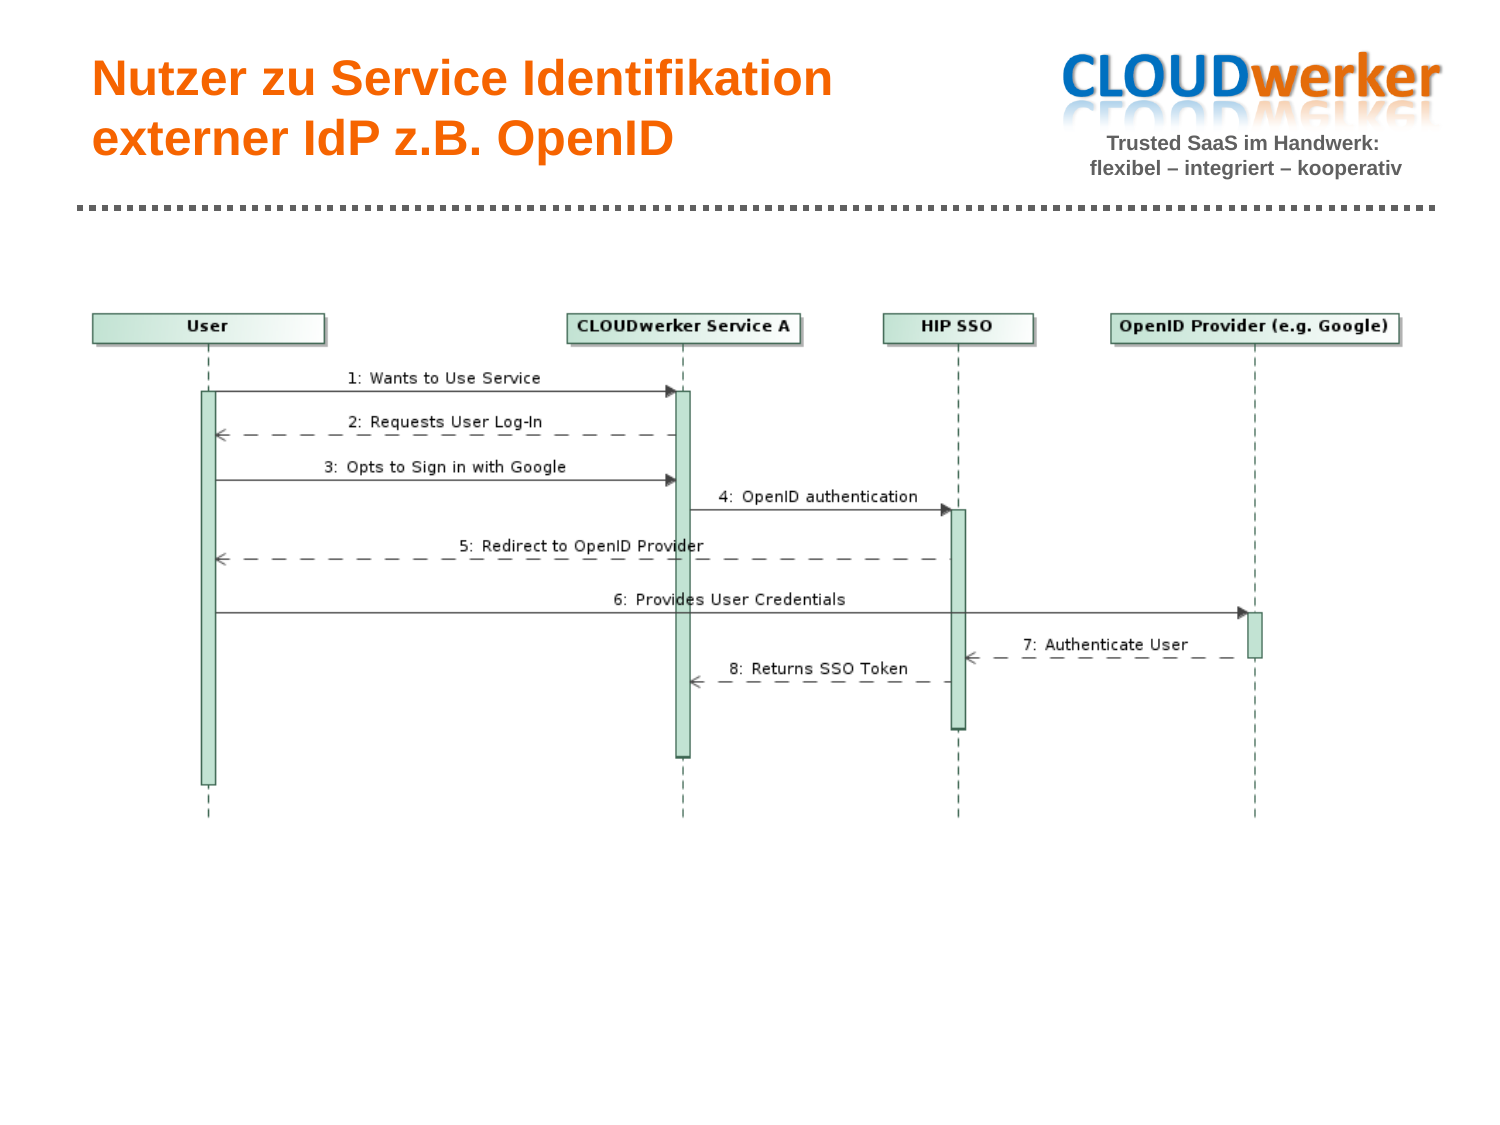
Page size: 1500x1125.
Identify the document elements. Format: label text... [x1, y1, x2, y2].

picture [1436, 47, 1447, 147]
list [88, 302, 1406, 820]
title Nutzer zu Service Identifikation externer IdP z.B. OpenID [76, 18, 1436, 173]
